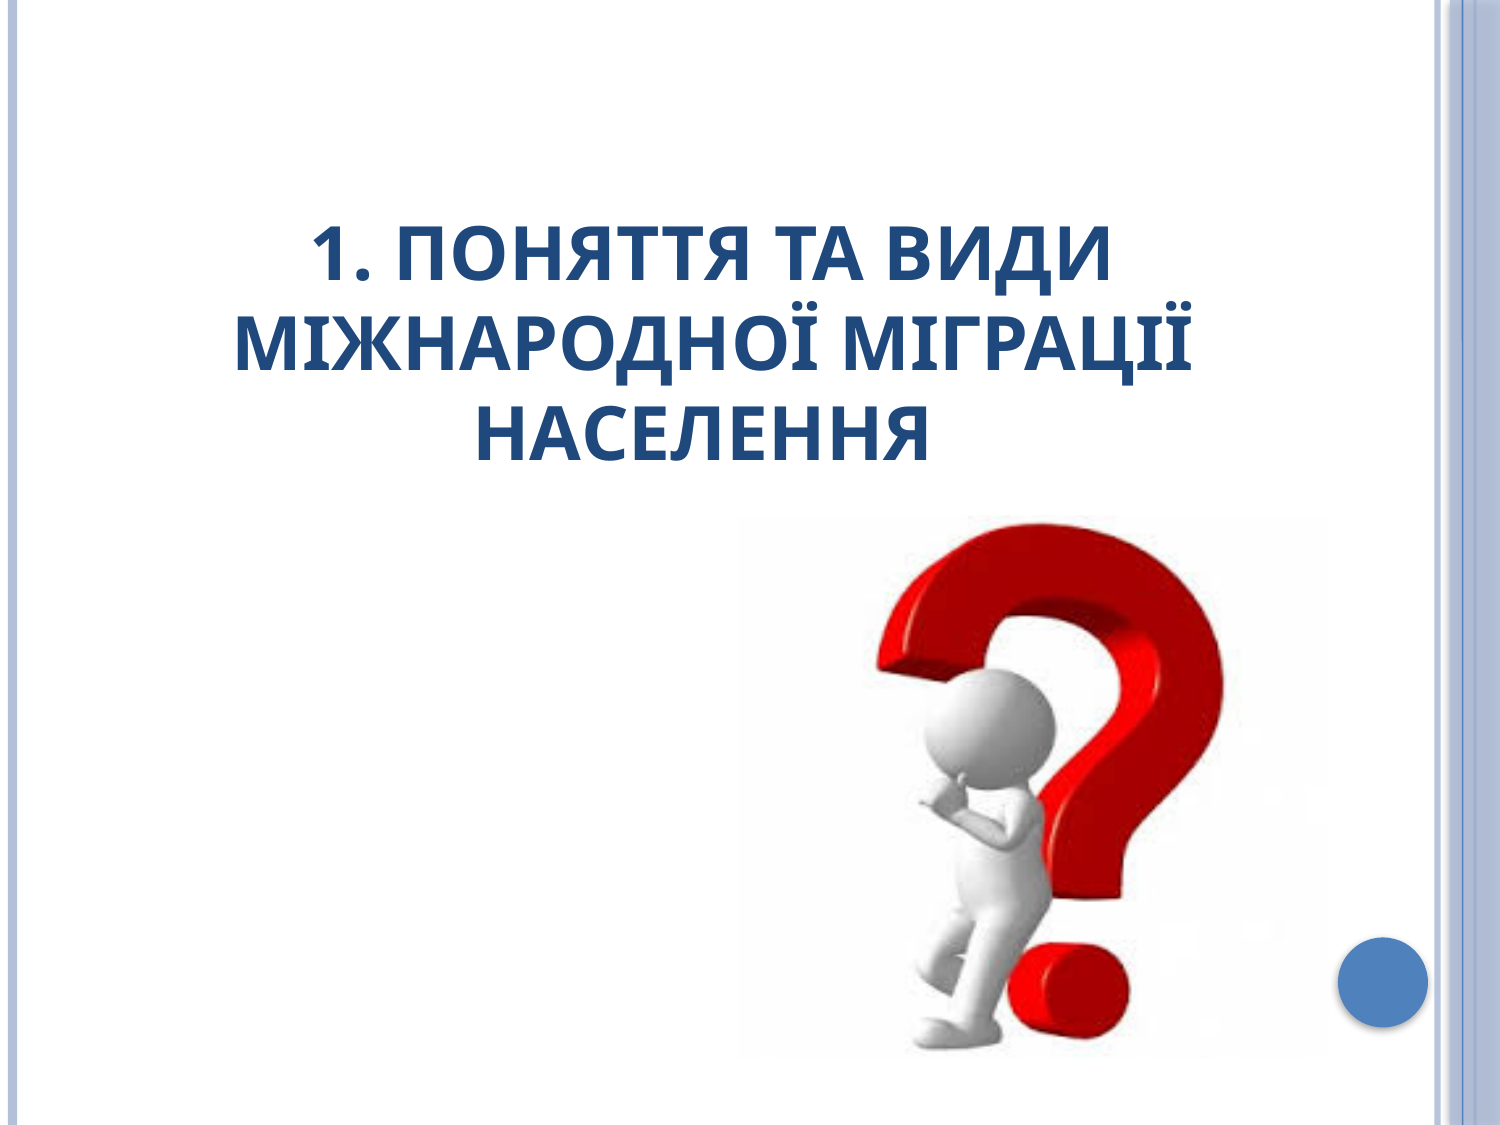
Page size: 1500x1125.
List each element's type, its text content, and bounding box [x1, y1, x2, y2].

title 1. Поняття та види міжнародної міграції населення [100, 385, 1326, 573]
picture [737, 514, 1330, 1060]
